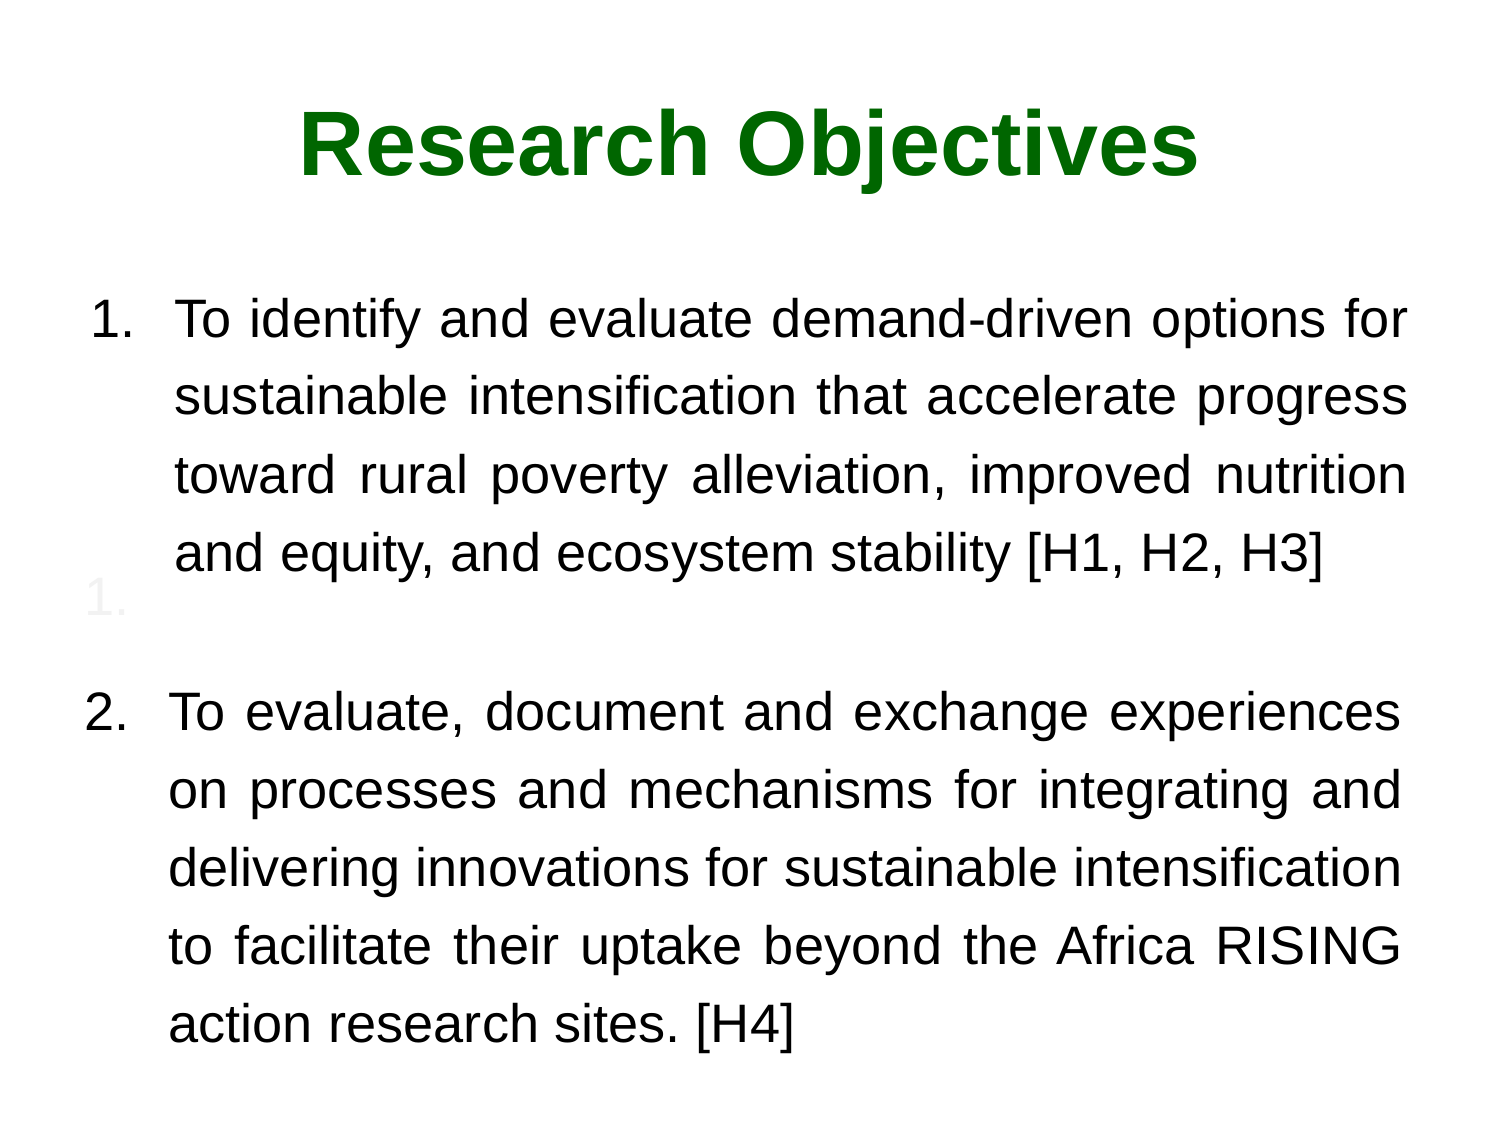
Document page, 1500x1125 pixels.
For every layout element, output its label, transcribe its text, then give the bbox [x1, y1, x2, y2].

text_box To evaluate, document and exchange experiences on processes and mechanisms for integrating and delivering innovations for sustainable intensification to facilitate their uptake beyond the Africa RISING action research sites. [H4] [69, 553, 1420, 1081]
title Research Objectives [75, 45, 1425, 233]
list To identify and evaluate demand-driven options for sustainable intensification that accelerate progress toward rural poverty alleviation, improved nutrition and equity, and ecosystem stability [H1, H2, H3] [75, 262, 1425, 598]
